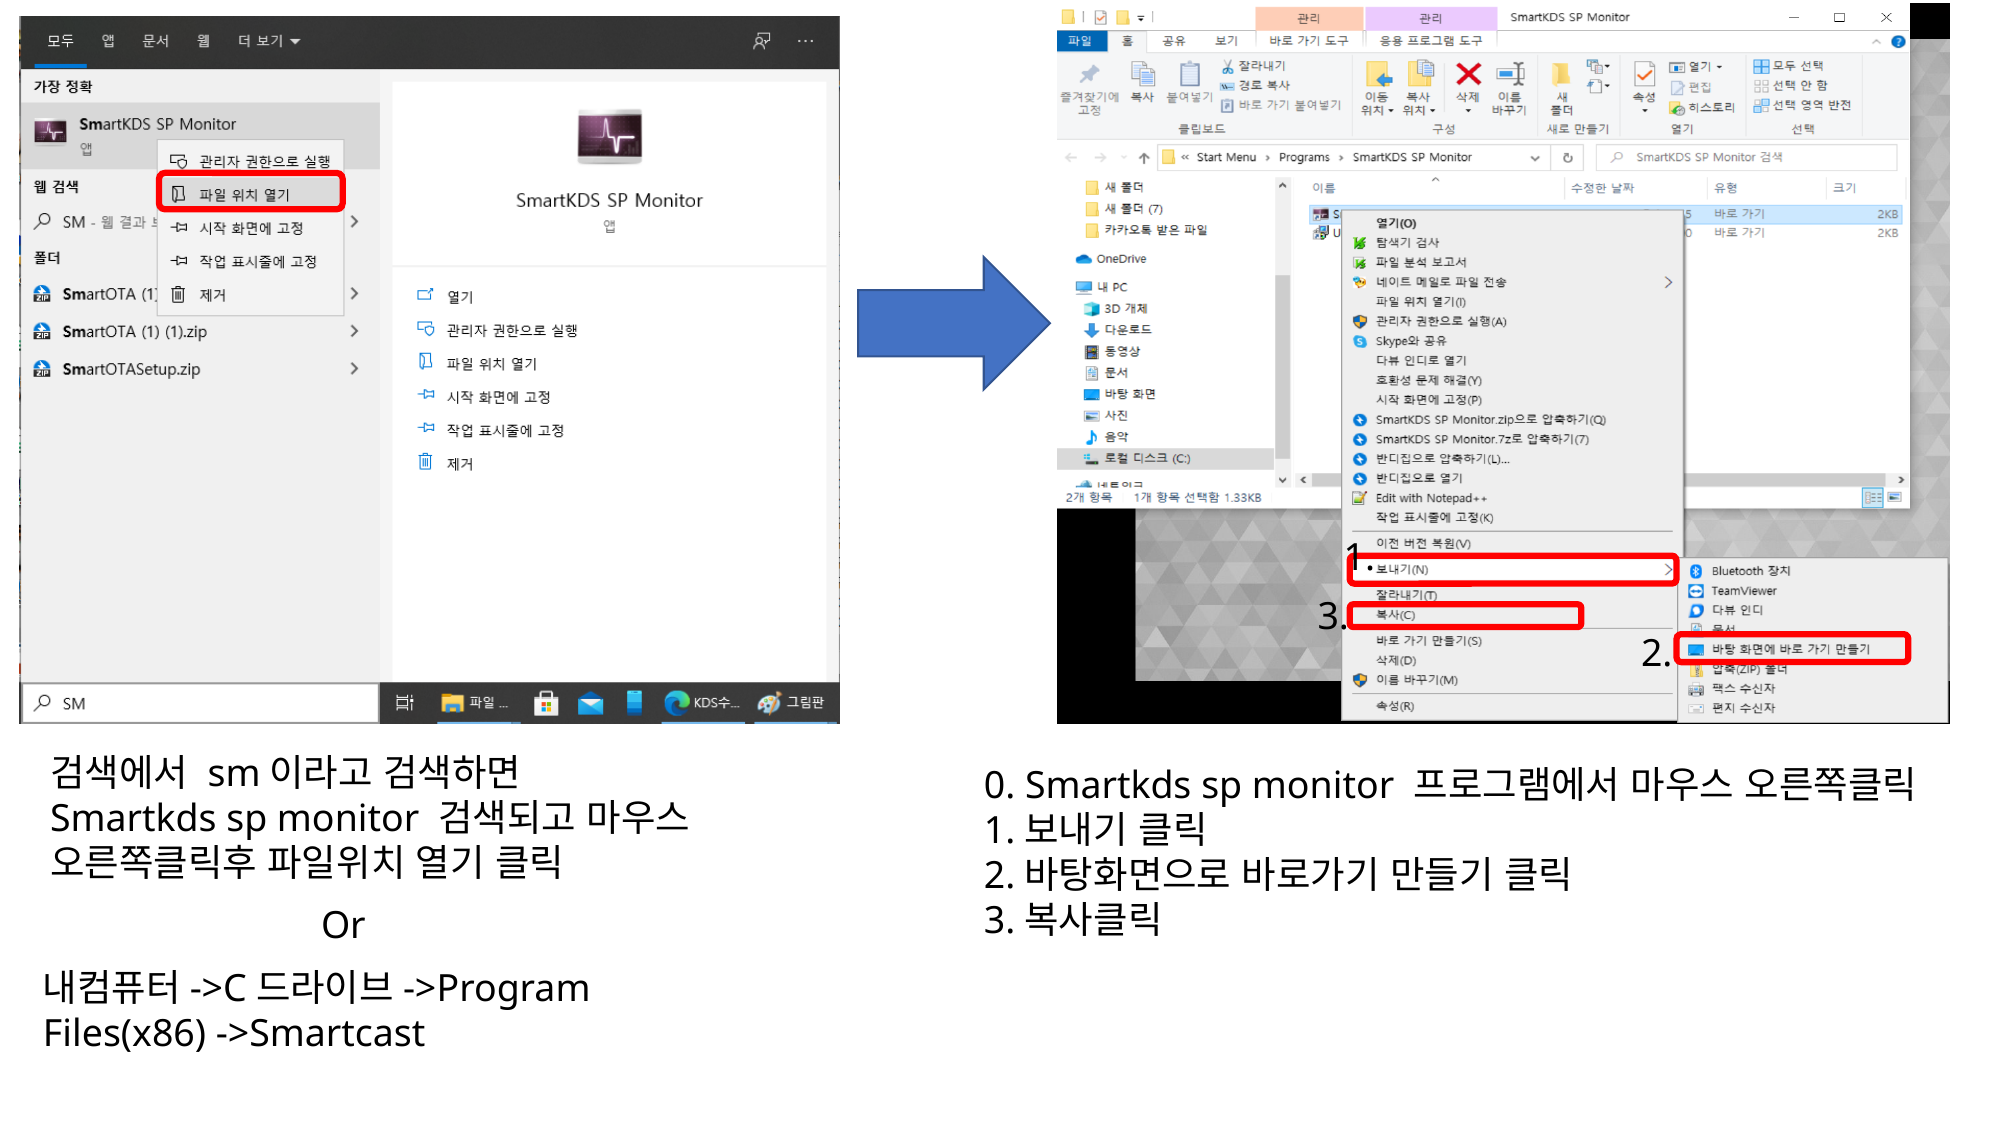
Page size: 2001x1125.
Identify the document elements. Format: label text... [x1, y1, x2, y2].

picture [1057, 3, 1950, 724]
text_box 내컴퓨터->C드라이브->Program Files(x86) ->Smartcast [28, 956, 774, 1061]
picture [19, 16, 840, 724]
text_box 0. Smartkds sp monitor 프로그램에서 마우스 오른쪽클릭 1.보내기 클릭 2.바탕화면으로 바로가기 만들기 클릭 3.복사클릭 [969, 753, 2000, 949]
text_box Or [306, 894, 459, 954]
text_box [857, 254, 1052, 393]
text_box 검색에서 sm이라고 검색하면 Smartkds sp monitor 검색되고 마우스 오른쪽클릭후 파일위치 열기 클릭 [35, 741, 745, 891]
